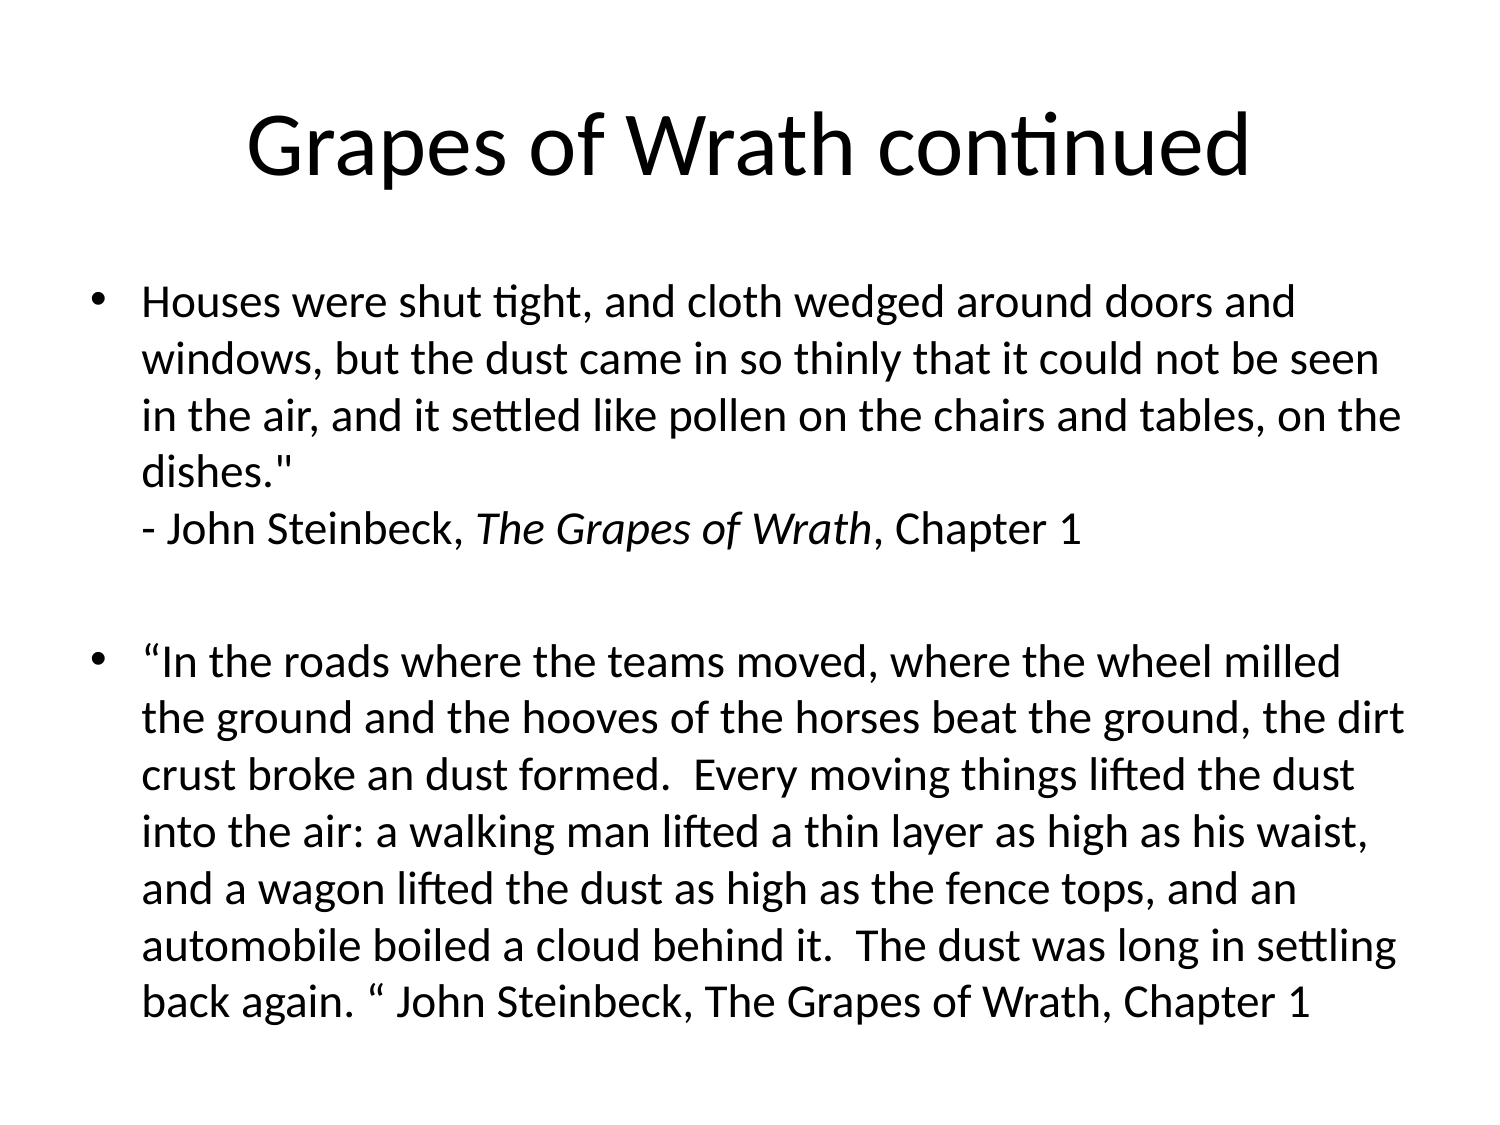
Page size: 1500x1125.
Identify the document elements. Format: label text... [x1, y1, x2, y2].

title Grapes of Wrath continued [75, 45, 1425, 233]
list Houses were shut tight, and cloth wedged around doors and windows, but the dust came in so thinly that it could not be seen in the air, and it settled like pollen on the chairs and tables, on the dishes." - John Steinbeck, The Grapes of Wrath, Chapter 1 “In the roads where the teams moved, where the wheel milled the ground and the hooves of the horses beat the ground, the dirt crust broke an dust formed. Every moving things lifted the dust into the air: a walking man lifted a thin layer as high as his waist, and a wagon lifted the dust as high as the fence tops, and an automobile boiled a cloud behind it. The dust was long in settling back again. “ John Steinbeck, The Grapes of Wrath, Chapter 1 [75, 262, 1425, 1063]
